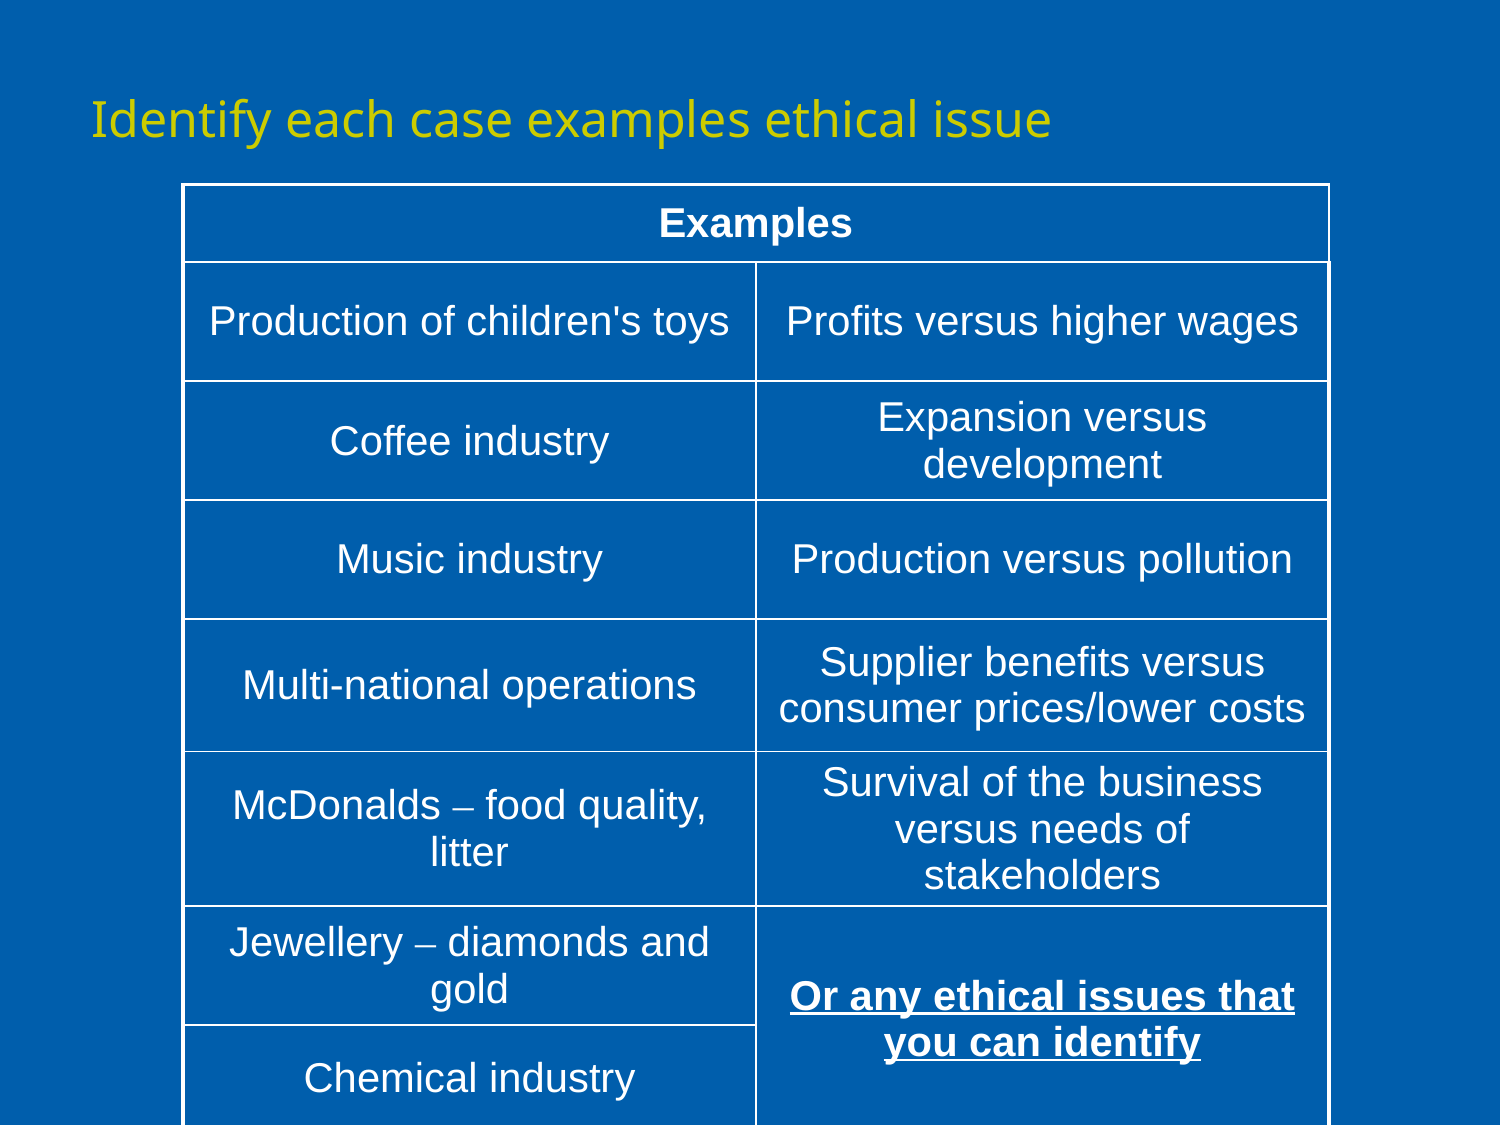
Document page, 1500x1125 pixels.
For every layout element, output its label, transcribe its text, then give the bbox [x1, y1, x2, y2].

table_cell Supplier benefits versus consumer prices/lower costs [757, 620, 1327, 751]
table_cell Production of children's toys [185, 263, 755, 380]
table_cell Profits versus higher wages [757, 263, 1327, 380]
table_cell Or any ethical issues that you can identify [757, 907, 1327, 1125]
table_cell Coffee industry [185, 382, 755, 499]
table_cell Expansion versus development [757, 382, 1327, 499]
table_cell Survival of the business versus needs of stakeholders [757, 752, 1327, 905]
title Identify each case examples ethical issue [76, 42, 1340, 193]
table_cell Music industry [185, 501, 755, 618]
table_cell Jewellery – diamonds and gold [185, 907, 755, 1024]
table_cell Multi-national operations [185, 620, 755, 751]
table_cell McDonalds – food quality, litter [185, 752, 755, 905]
table_cell Production versus pollution [757, 501, 1327, 618]
table_cell Chemical industry [185, 1026, 755, 1125]
table_header Examples [185, 186, 1328, 261]
